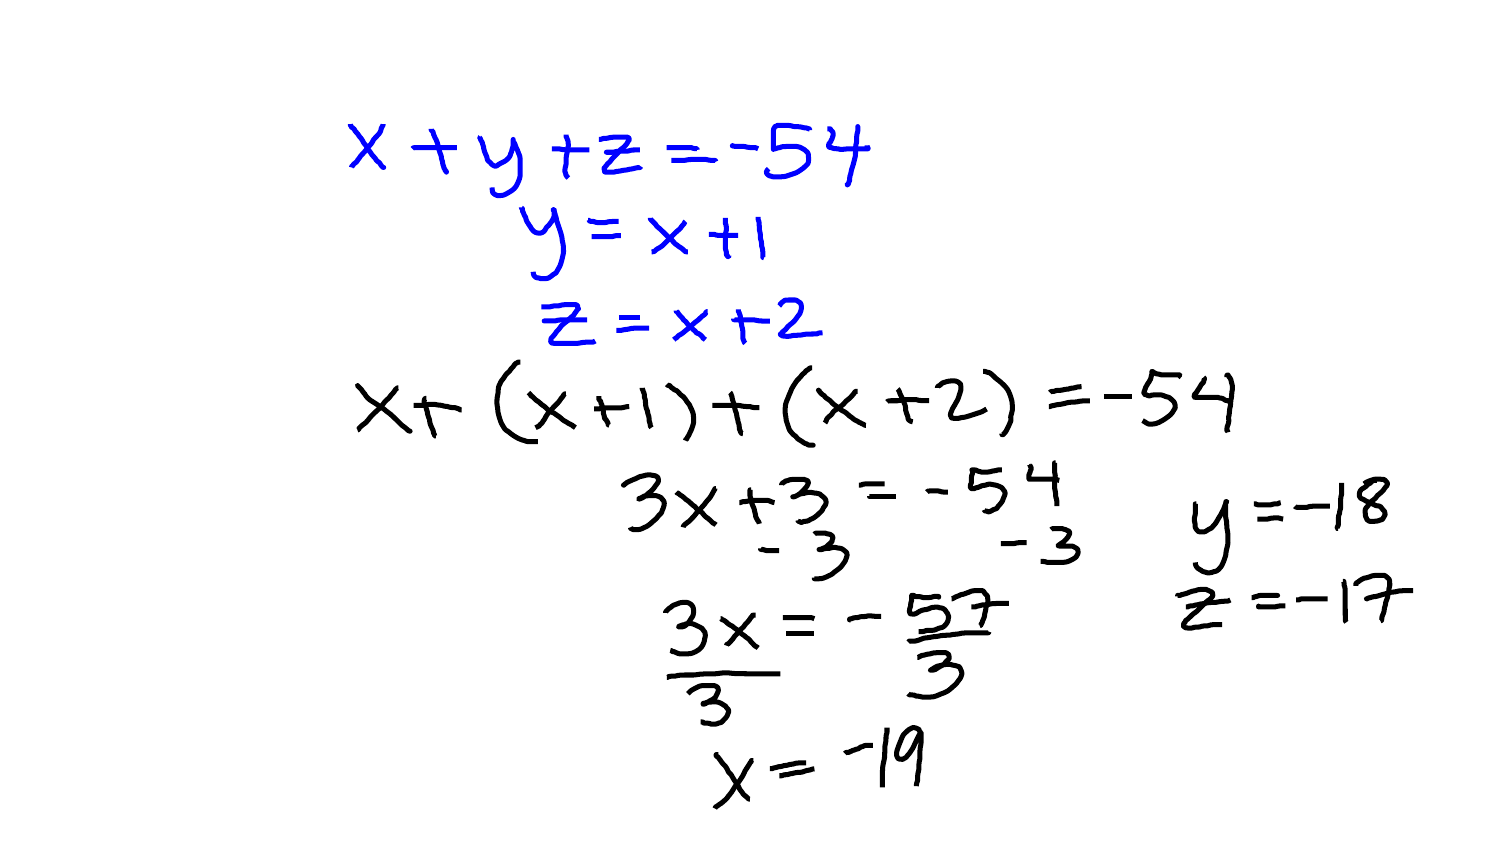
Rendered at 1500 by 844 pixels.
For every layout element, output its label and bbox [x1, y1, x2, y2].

text_box [737, 309, 746, 344]
text_box [724, 217, 730, 258]
text_box [349, 124, 367, 147]
text_box [588, 219, 619, 224]
text_box [598, 136, 630, 150]
text_box [691, 327, 706, 341]
text_box [350, 124, 384, 168]
text_box [666, 146, 698, 150]
text_box [430, 128, 448, 173]
text_box [651, 220, 686, 253]
text_box [411, 146, 437, 150]
text_box [541, 303, 580, 319]
text_box [549, 321, 596, 345]
text_box [671, 158, 717, 162]
text_box [478, 136, 521, 197]
text_box [673, 310, 708, 341]
text_box [591, 234, 621, 238]
text_box [846, 125, 859, 186]
text_box [778, 299, 823, 338]
text_box [605, 149, 640, 154]
text_box [827, 128, 855, 151]
text_box [367, 148, 385, 169]
text_box [708, 233, 724, 237]
text_box [603, 152, 642, 173]
text_box [857, 141, 869, 150]
text_box [757, 216, 765, 259]
text_box [731, 144, 759, 150]
text_box [357, 361, 1414, 809]
text_box [675, 310, 690, 326]
text_box [649, 217, 670, 237]
text_box [670, 238, 688, 253]
text_box [551, 147, 566, 151]
text_box [564, 134, 570, 179]
text_box [765, 124, 811, 178]
text_box [616, 327, 650, 332]
text_box [520, 207, 565, 280]
